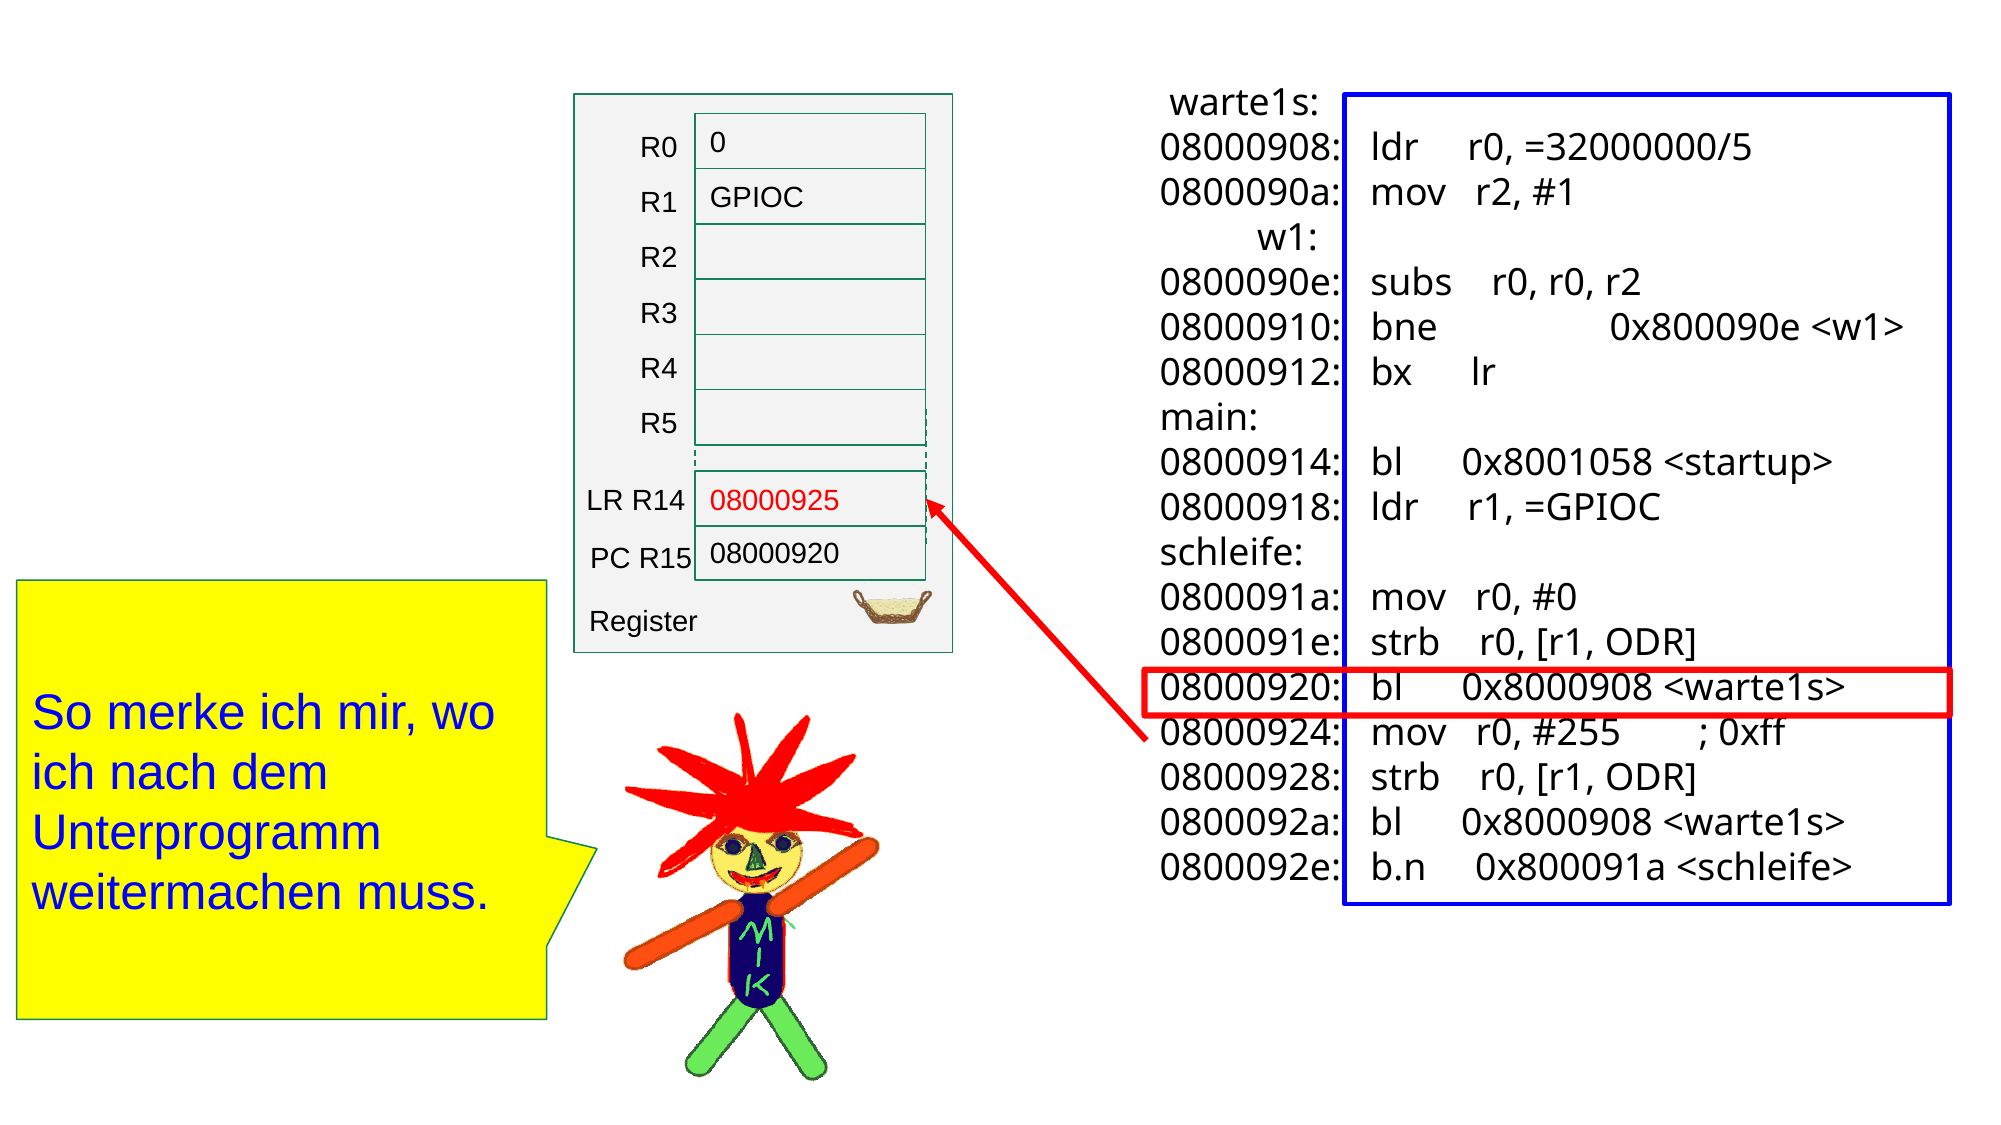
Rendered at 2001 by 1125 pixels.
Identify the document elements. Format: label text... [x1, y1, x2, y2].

text_box [1344, 94, 1950, 669]
text_box [1344, 716, 1950, 904]
text_box So merke ich mir, wo ich nach dem Unterprogramm weitermachen muss. [16, 580, 591, 1020]
text_box warte1s: 08000908: ldr r0, =32000000/5 0800090a: mov r2, #1 w1: 0800090e: subs r0, r0, r2 08000910: bne 0x800090e <w1> 08000912: bx lr main: 08000914: bl 0x8001058 <startup> 08000918: ldr r1, =GPIOC schleife: 0800091a: mov r0, #0 0800091e: strb r0, [r1, ODR] 08000920: bl 0x8000908 <warte1s> 08000924: mov r0, #255 ; 0xff 08000928: strb r0, [r1, ODR] 0800092a: bl 0x8000908 <warte1s> 0800092e: b.n 0x800091a <schleife> [1144, 70, 1950, 669]
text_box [925, 498, 1147, 741]
text_box [1152, 669, 1950, 716]
picture [596, 703, 897, 1089]
text_box warte1s: 08000908: ldr r0, =32000000/5 0800090a: mov r2, #1 w1: 0800090e: subs r0, r0, r2 08000910: bne 0x800090e <w1> 08000912: bx lr main: 08000914: bl 0x8001058 <startup> 08000918: ldr r1, =GPIOC schleife: 0800091a: mov r0, #0 0800091e: strb r0, [r1, ODR] 08000920: bl 0x8000908 <warte1s> 08000924: mov r0, #255 ; 0xff 08000928: strb r0, [r1, ODR] 0800092a: bl 0x8000908 <warte1s> 0800092e: b.n 0x800091a <schleife> [1144, 716, 1344, 904]
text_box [573, 93, 953, 653]
